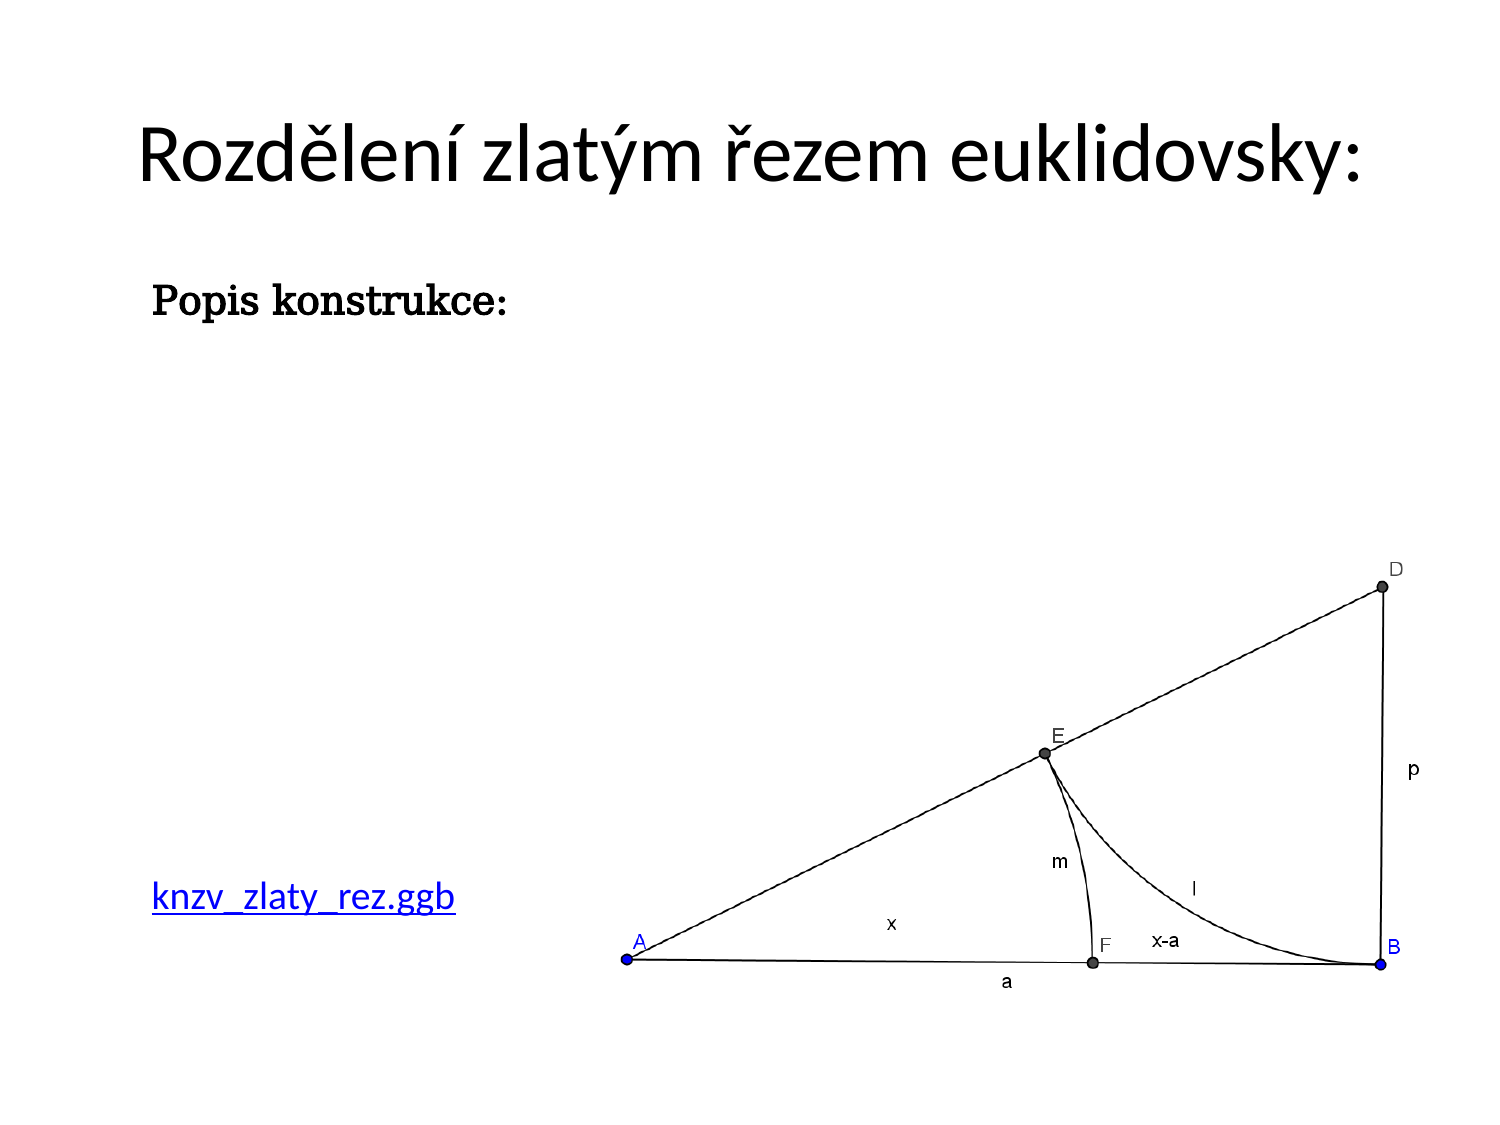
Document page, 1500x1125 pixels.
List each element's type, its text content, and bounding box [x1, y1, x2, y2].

picture [560, 550, 1462, 993]
title Rozdělení zlatým řezem euklidovsky: [76, 54, 1427, 243]
